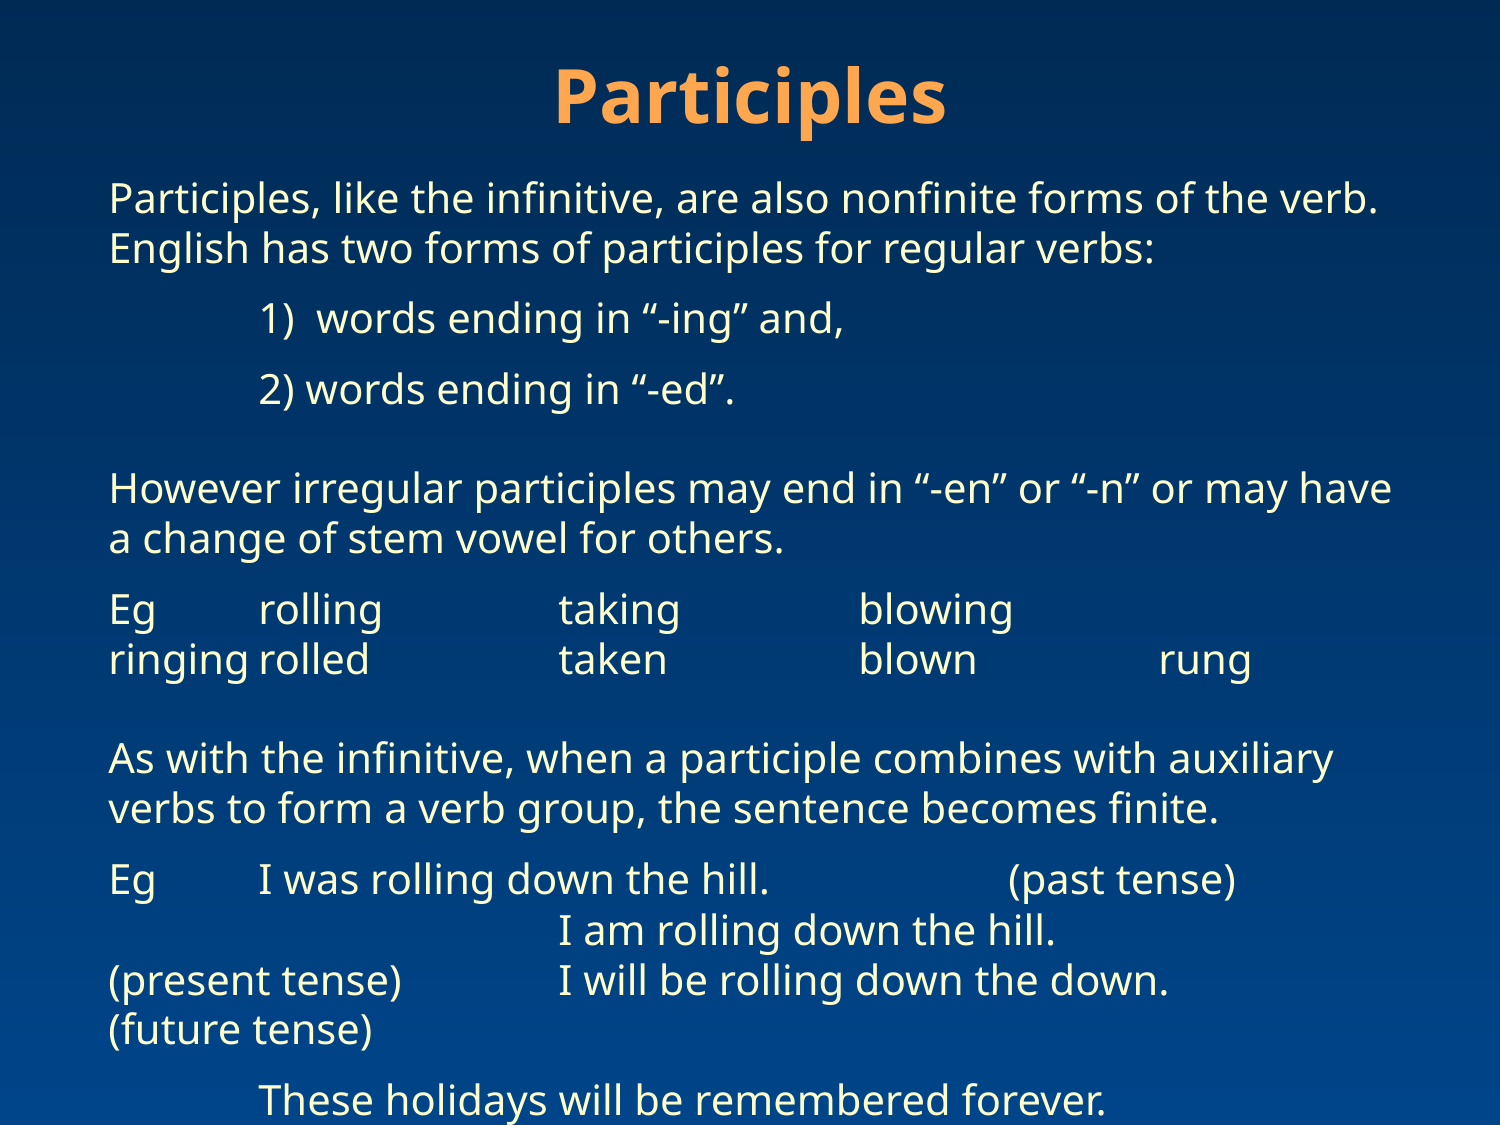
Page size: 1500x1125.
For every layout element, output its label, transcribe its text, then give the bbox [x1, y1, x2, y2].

text_box Participles [183, 31, 1317, 157]
text_box Participles, like the infinitive, are also nonfinite forms of the verb. English has two forms of participles for regular verbs: 1) words ending in “-ing” and, 2) words ending in “-ed”. However irregular participles may end in “-en” or “-n” or may have a change of stem vowel for others. Eg rolling taking blowing ringing rolled taken blown rung As with the infinitive, when a participle combines with auxiliary verbs to form a verb group, the sentence becomes finite. Eg I was rolling down the hill. (past tense) I am rolling down the hill. (present tense) I will be rolling down the down. (future tense) These holidays will be remembered forever. [93, 163, 1429, 1125]
